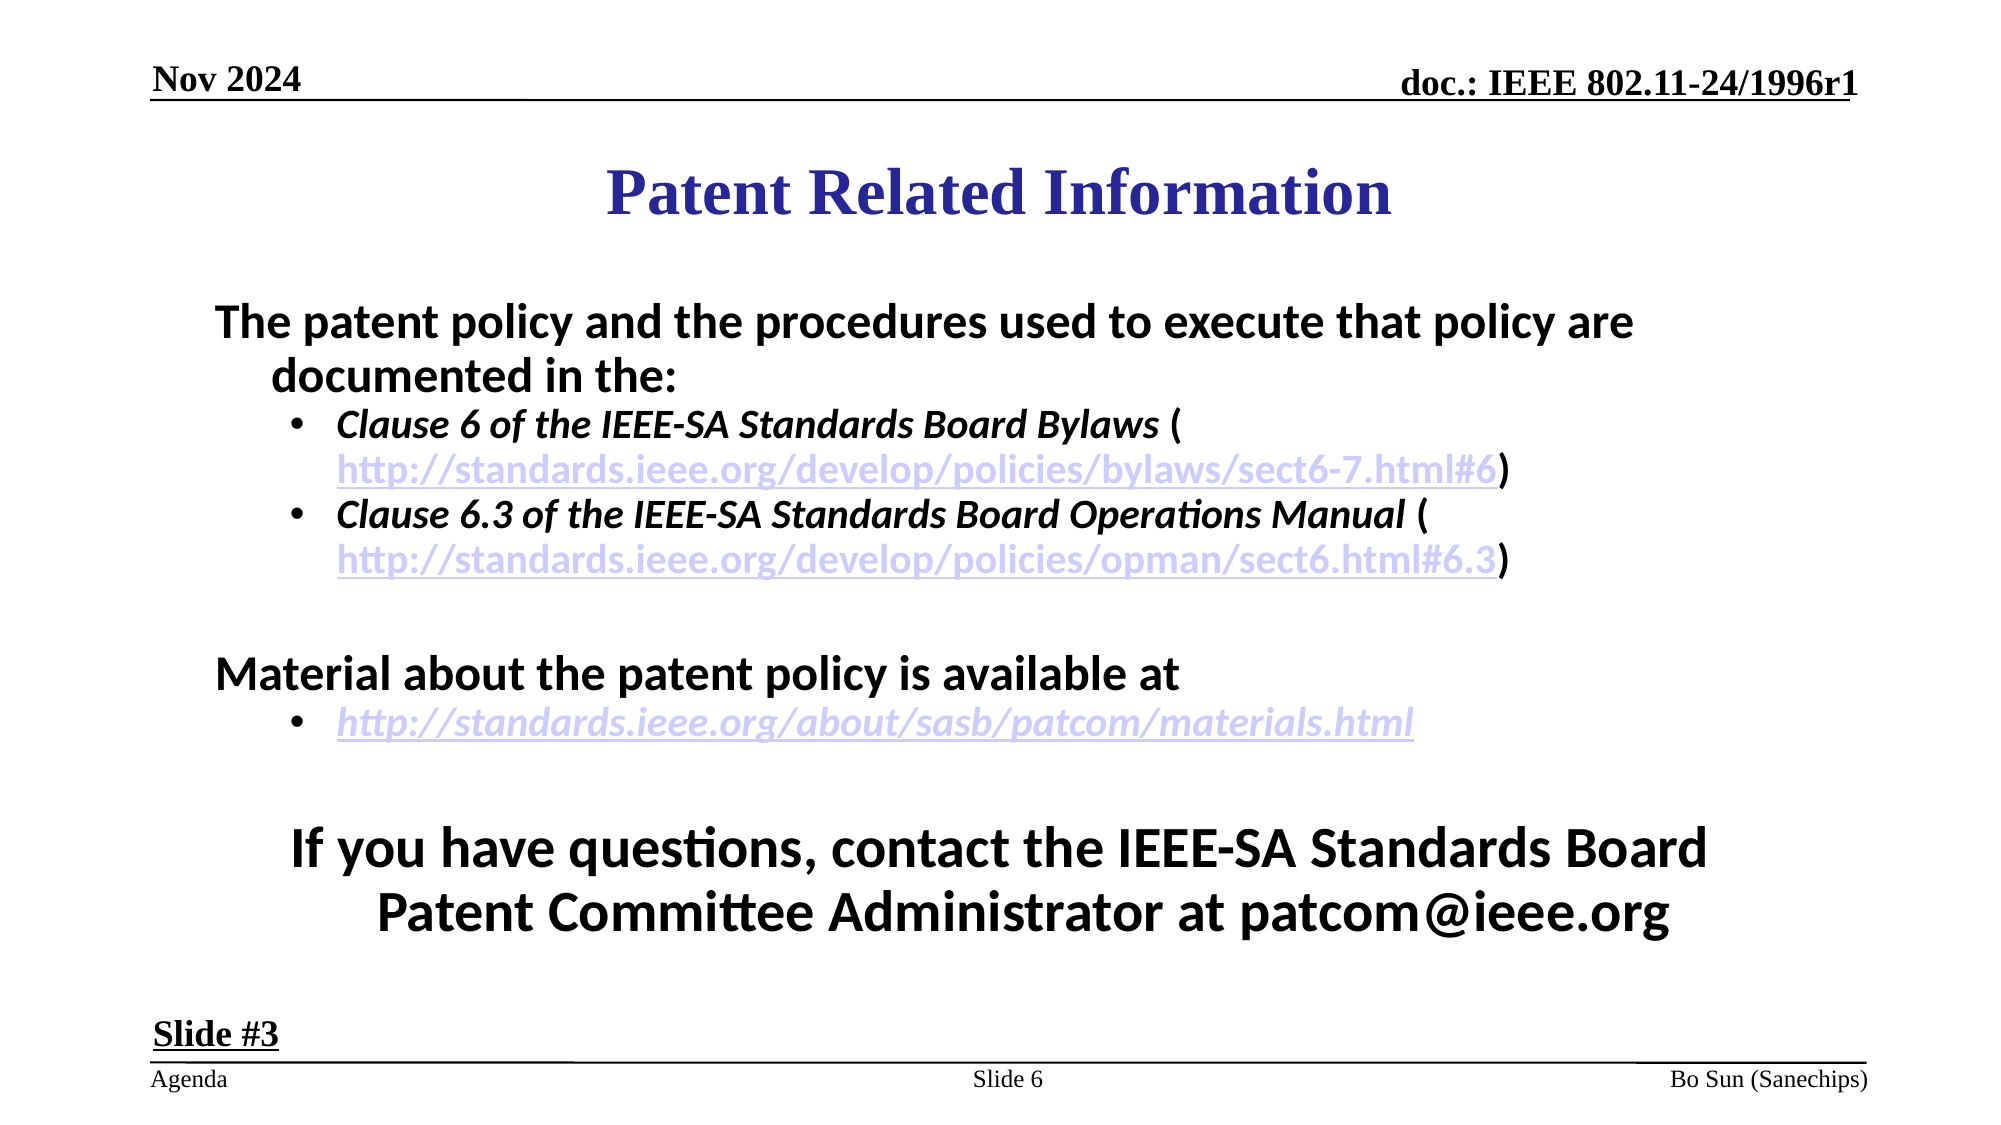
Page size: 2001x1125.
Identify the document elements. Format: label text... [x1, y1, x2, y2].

text_box Patent Related Information [362, 100, 1638, 276]
footer Bo Sun (Sanechips) [1171, 1061, 1869, 1093]
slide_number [152, 54, 563, 100]
slide_number Slide [949, 1061, 1067, 1123]
text_box Slide #3 [138, 1002, 295, 1062]
text_box The patent policy and the procedures used to execute that policy are documented in the: Clause 6 of the IEEE-SA Standards Board Bylaws (http://standards.ieee.org/develop/policies/bylaws/sect6-7.html#6) Clause 6.3 of the IEEE-SA Standards Board Operations Manual (http://standards.ieee.org/develop/policies/opman/sect6.html#6.3) Material about the patent policy is available at http://standards.ieee.org/about/sasb/patcom/materials.html If you have questions, contact the IEEE-SA Standards Board Patent Committee Administrator at patcom@ieee.org [200, 287, 1800, 988]
